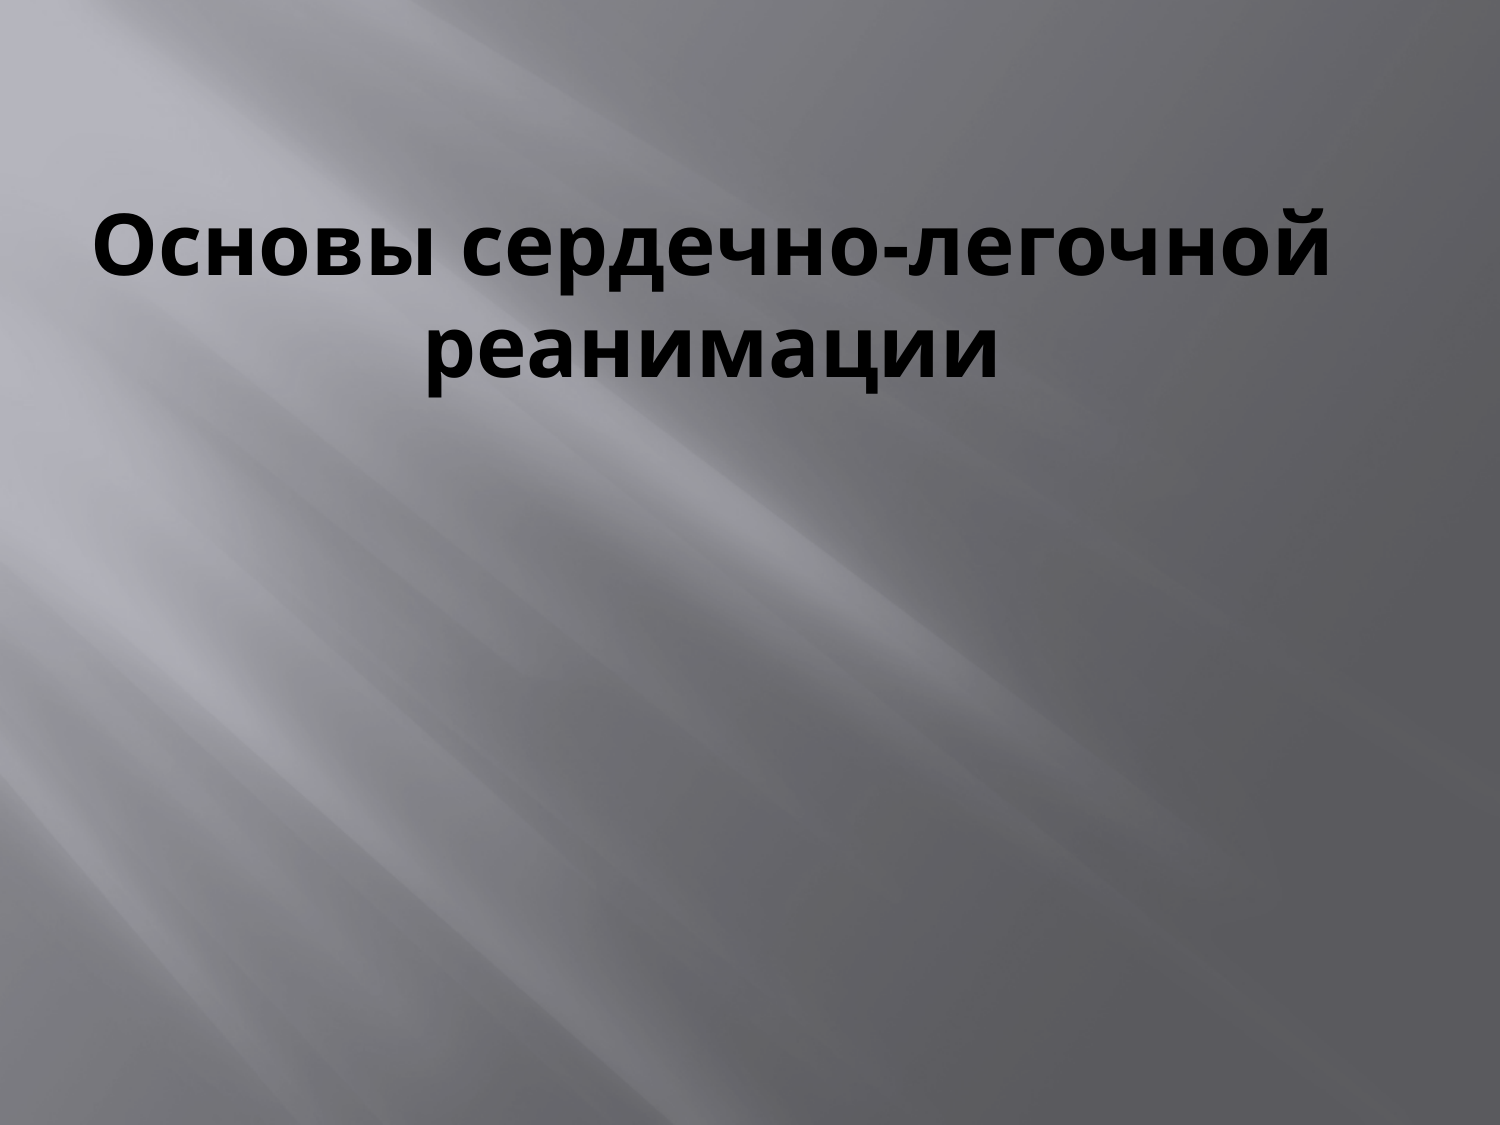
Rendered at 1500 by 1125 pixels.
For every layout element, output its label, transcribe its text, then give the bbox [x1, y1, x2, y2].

list [93, 331, 1442, 1006]
title Основы сердечно-легочной реанимации [0, 45, 1425, 539]
